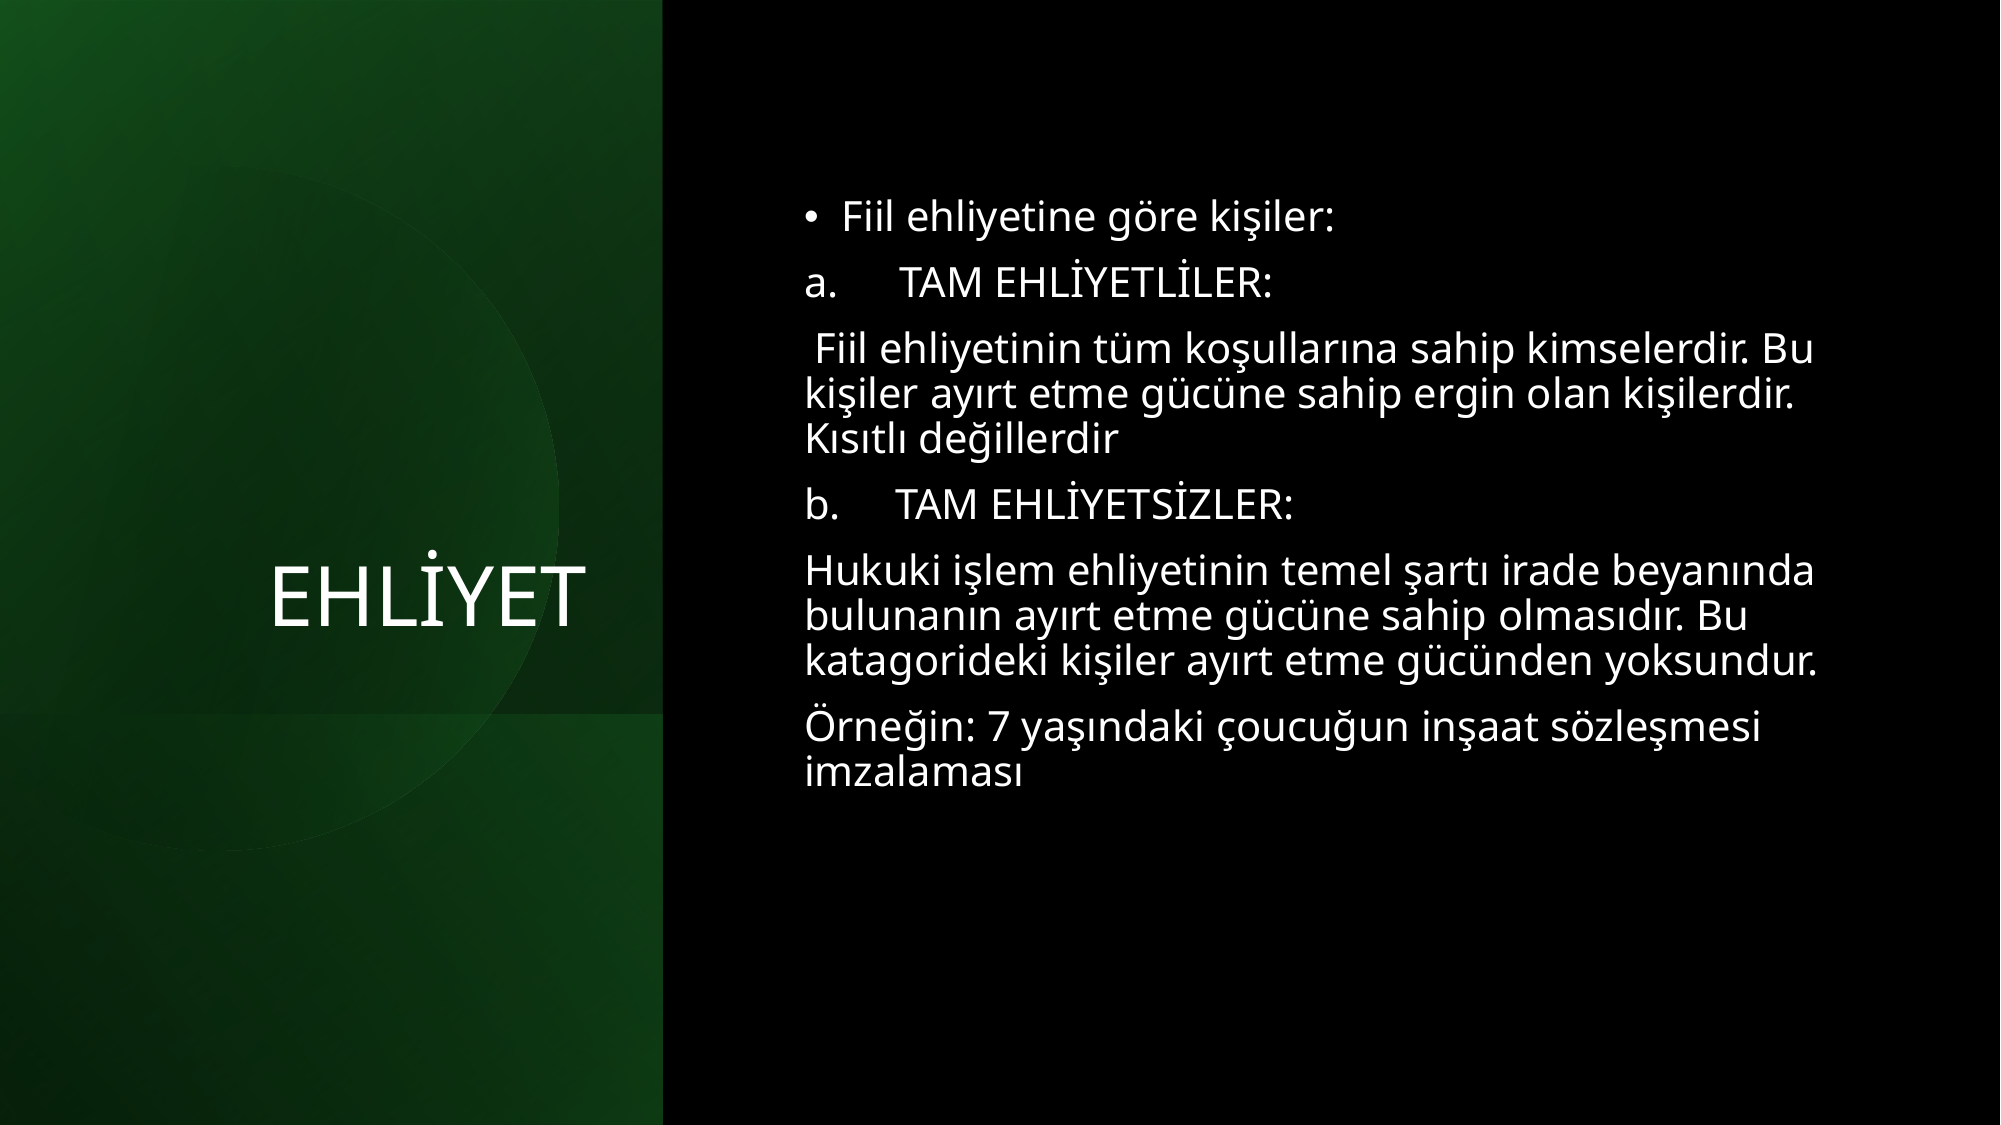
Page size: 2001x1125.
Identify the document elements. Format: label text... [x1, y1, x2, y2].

list Fiil ehliyetine göre kişiler: TAM EHLİYETLİLER: Fiil ehliyetinin tüm koşullarına sahip kimselerdir. Bu kişiler ayırt etme gücüne sahip ergin olan kişilerdir. Kısıtlı değillerdir b. TAM EHLİYETSİZLER: Hukuki işlem ehliyetinin temel şartı irade beyanında bulunanın ayırt etme gücüne sahip olmasıdır. Bu katagorideki kişiler ayırt etme gücünden yoksundur. Örneğin: 7 yaşındaki çoucuğun inşaat sözleşmesi imzalaması [789, 106, 1865, 1017]
title EHLİYET [76, 96, 602, 652]
text_box [0, 0, 664, 1125]
text_box [664, 0, 2000, 1125]
